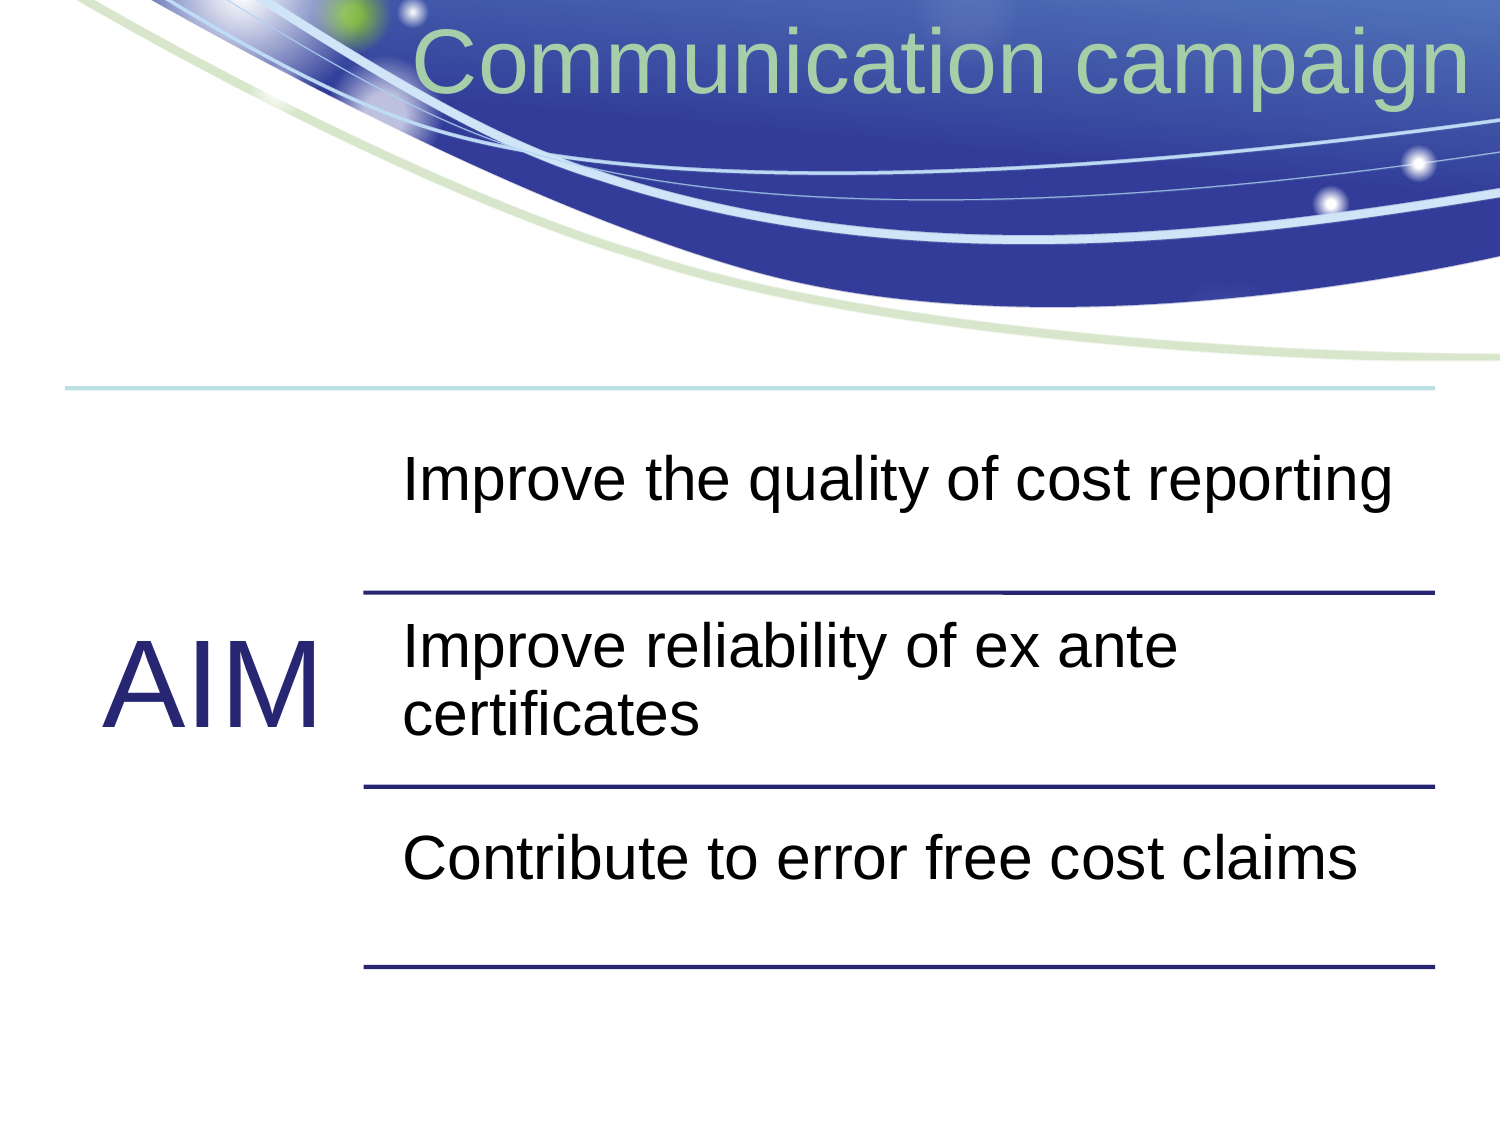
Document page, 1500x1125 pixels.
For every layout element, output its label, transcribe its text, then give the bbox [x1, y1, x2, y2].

text_box Communication campaign [385, 16, 1500, 97]
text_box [64, 387, 1436, 1012]
picture [0, 0, 1500, 1125]
